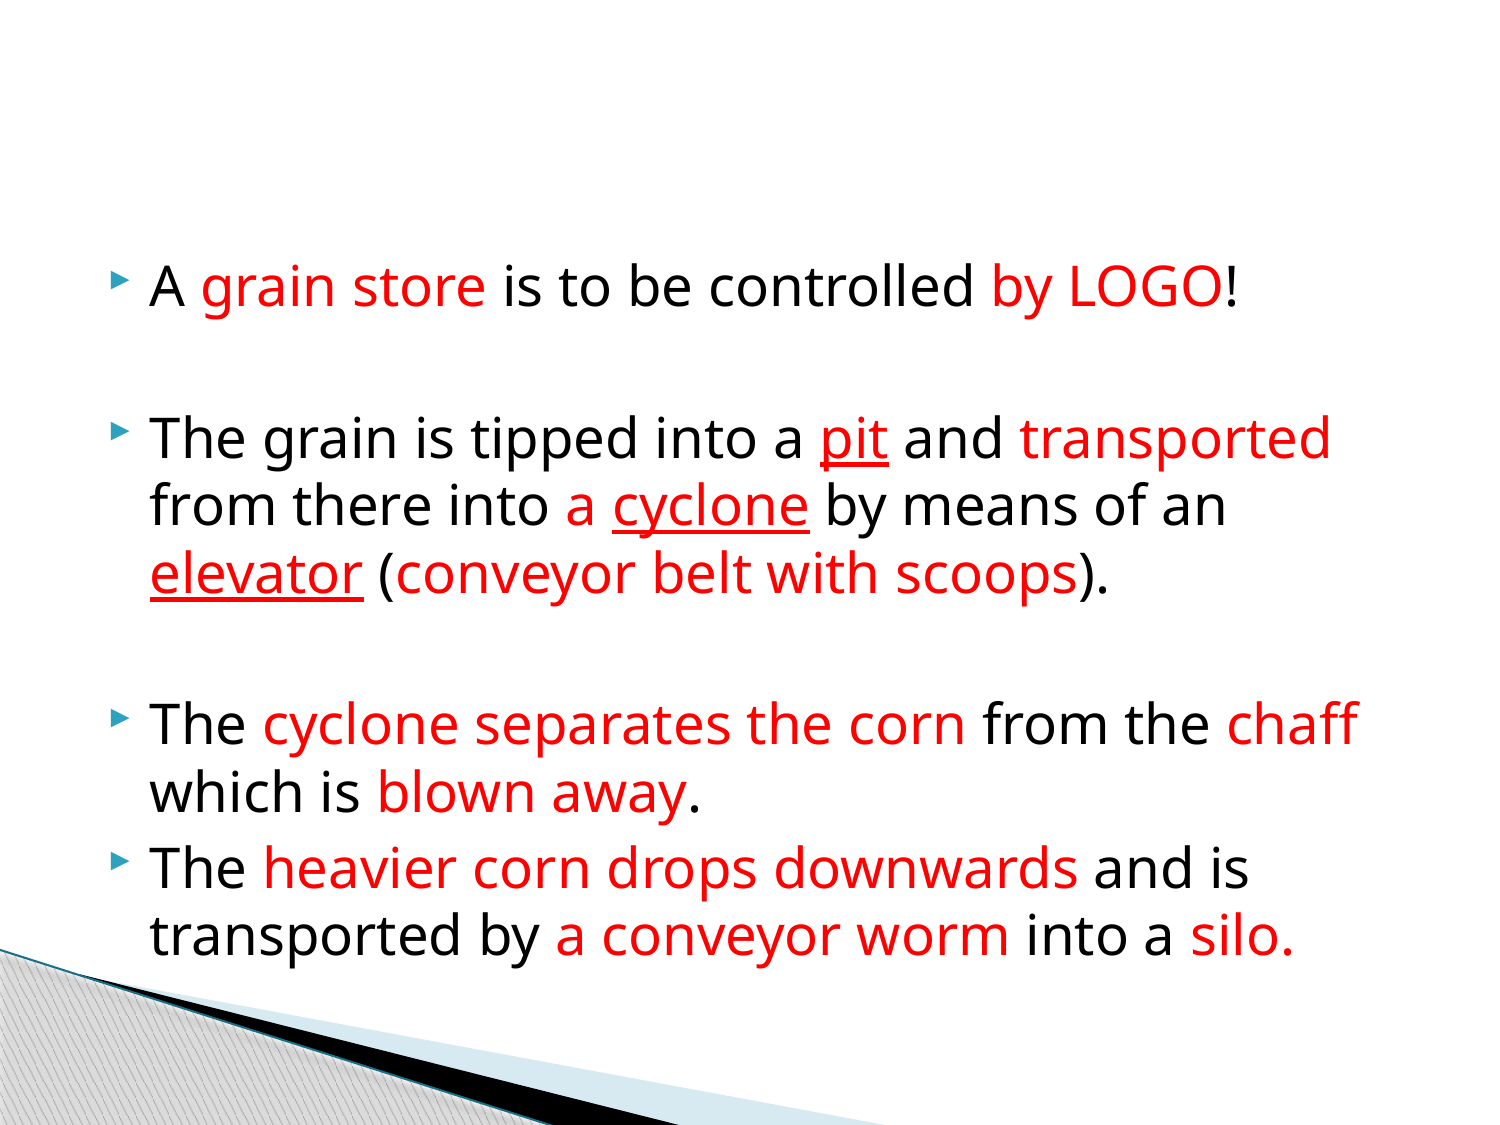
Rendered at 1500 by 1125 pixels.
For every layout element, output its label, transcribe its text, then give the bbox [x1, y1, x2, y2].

list A grain store is to be controlled by LOGO! The grain is tipped into a pit and transported from there into a cyclone by means of an elevator (conveyor belt with scoops). The cyclone separates the corn from the chaff which is blown away. The heavier corn drops downwards and is transported by a conveyor worm into a silo. [75, 243, 1425, 986]
